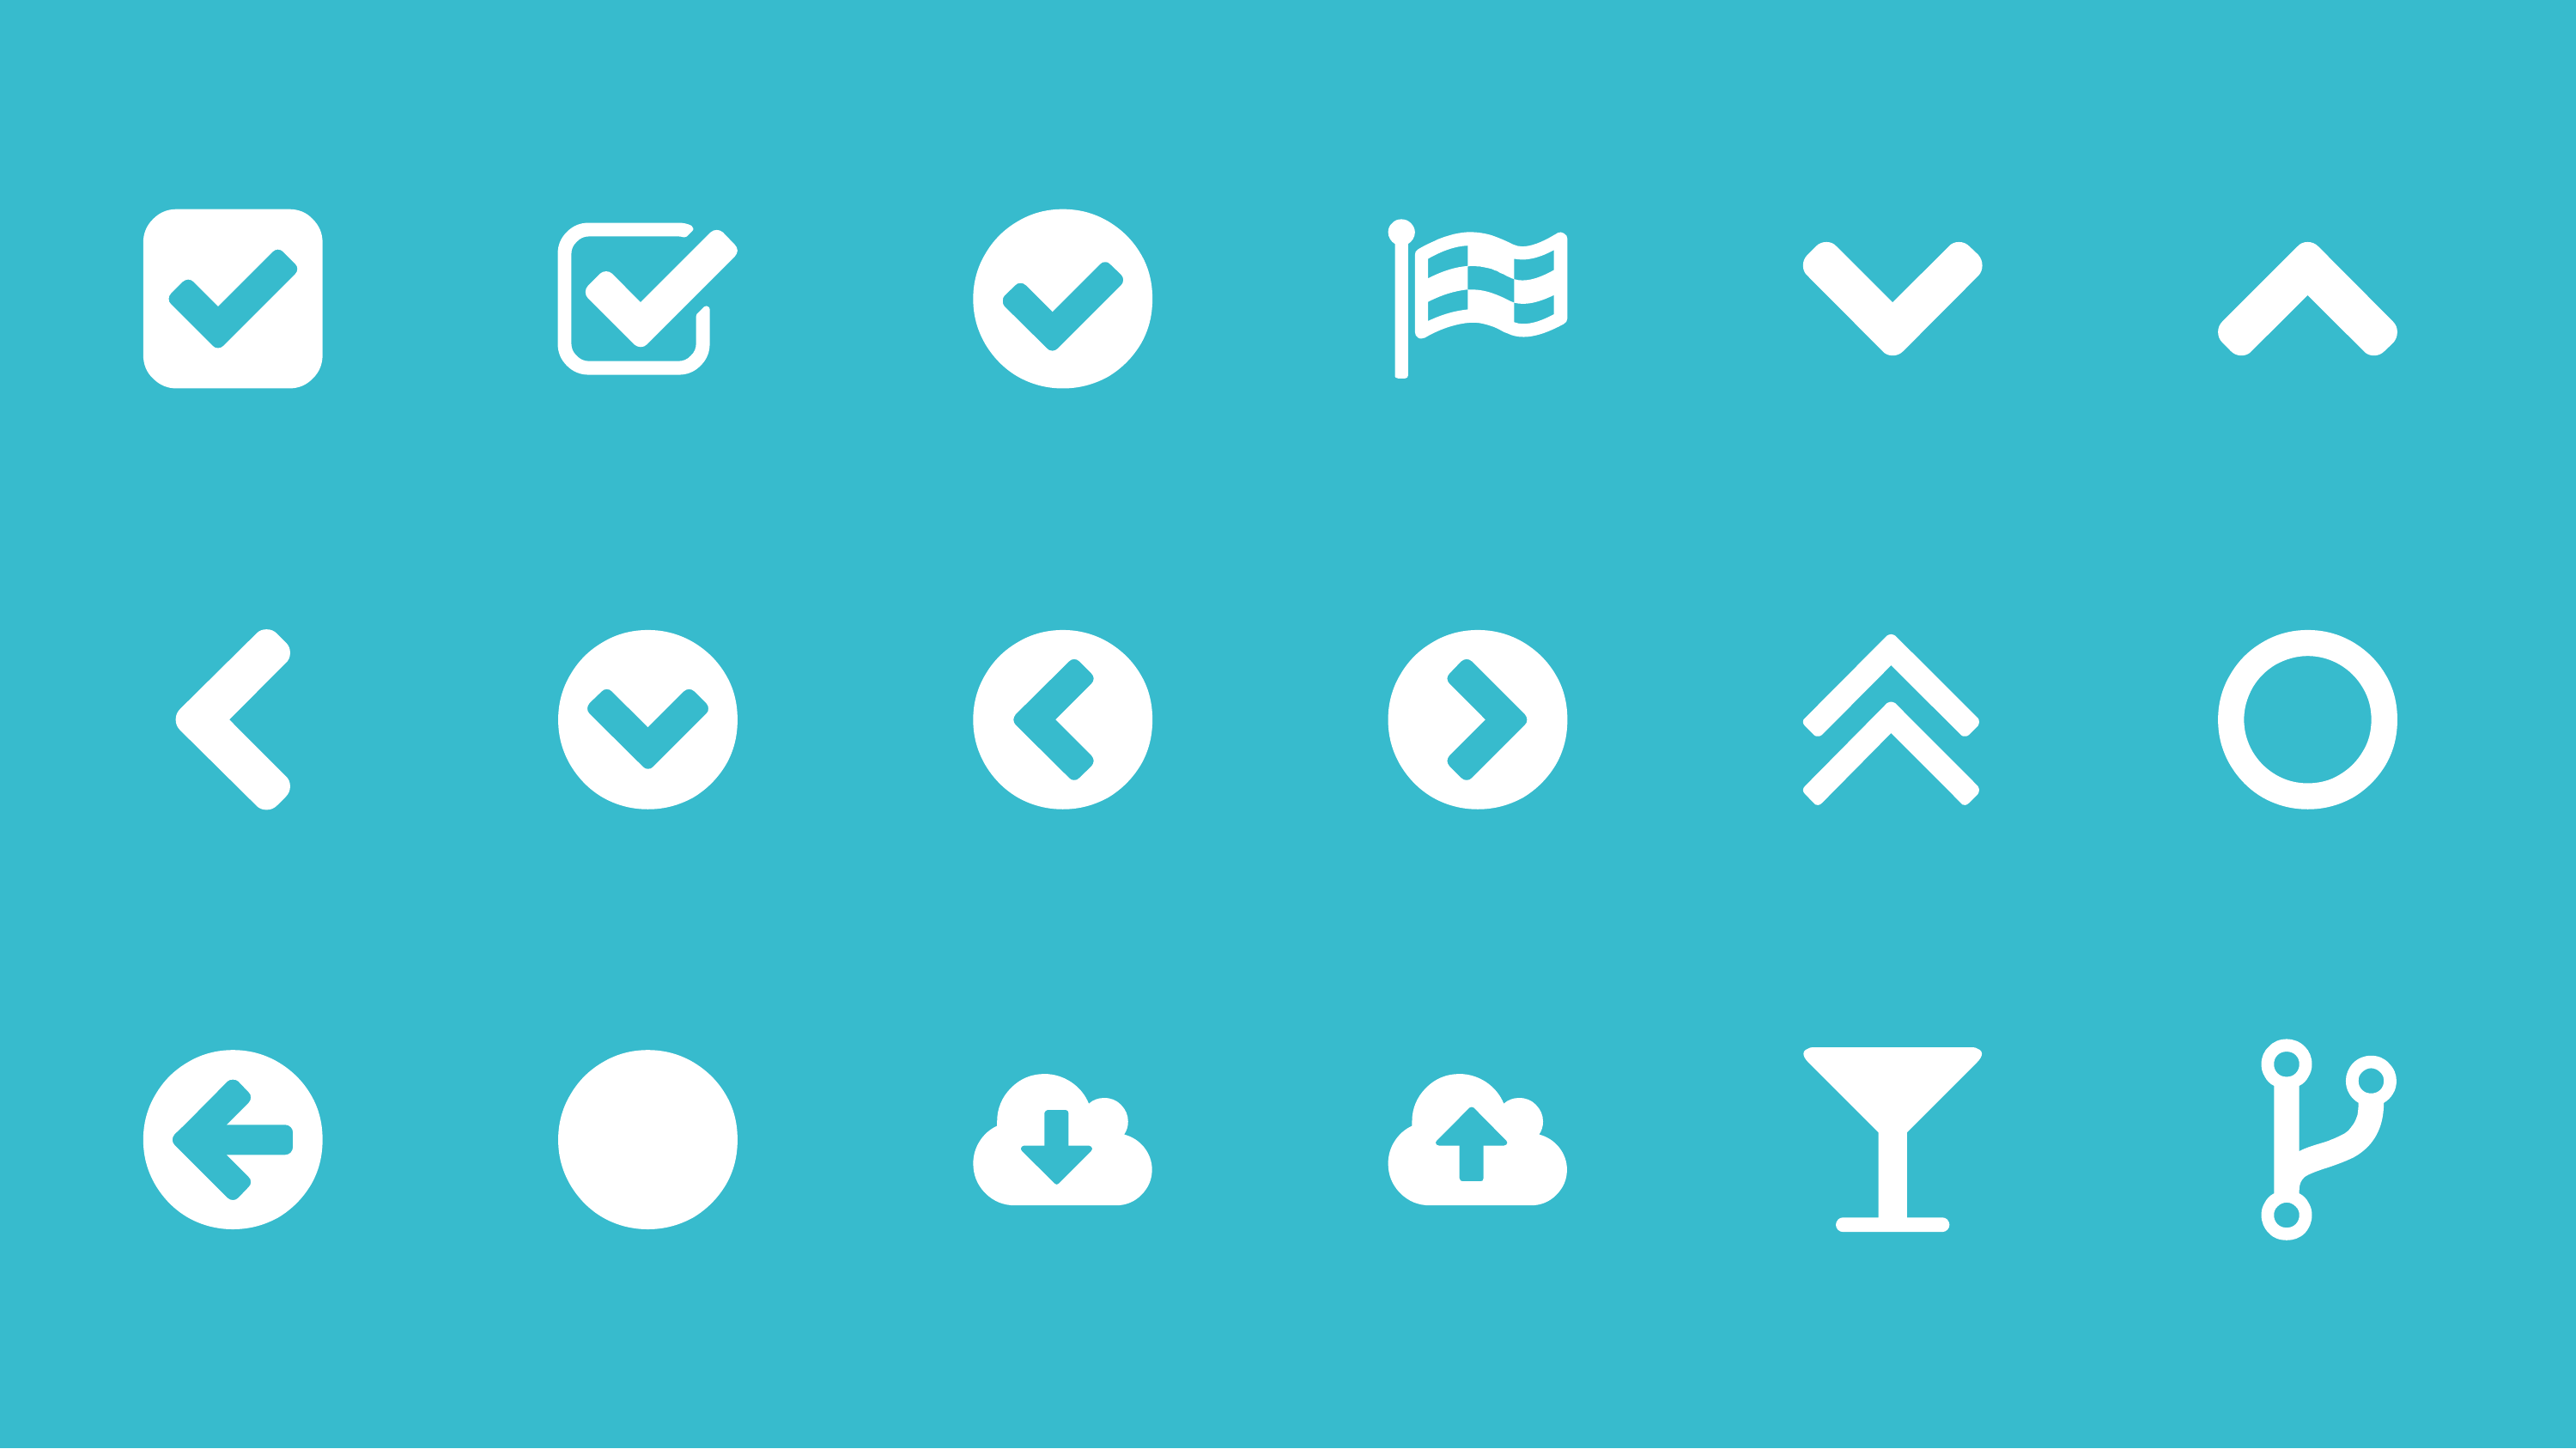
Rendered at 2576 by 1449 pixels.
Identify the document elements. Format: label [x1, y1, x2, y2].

text_box [143, 1050, 323, 1230]
text_box [2261, 1039, 2397, 1240]
text_box [1802, 241, 1983, 356]
text_box [558, 1050, 738, 1230]
text_box [143, 209, 323, 389]
text_box [973, 629, 1153, 809]
text_box [1803, 1047, 1983, 1233]
text_box [1388, 219, 1568, 379]
text_box [1802, 634, 1980, 806]
text_box [2218, 241, 2397, 356]
text_box [175, 629, 290, 810]
text_box [973, 1074, 1152, 1206]
text_box [973, 209, 1153, 389]
text_box [2218, 629, 2397, 809]
text_box [1388, 629, 1568, 809]
text_box [557, 222, 738, 375]
text_box [1388, 1074, 1567, 1206]
text_box [558, 629, 738, 809]
